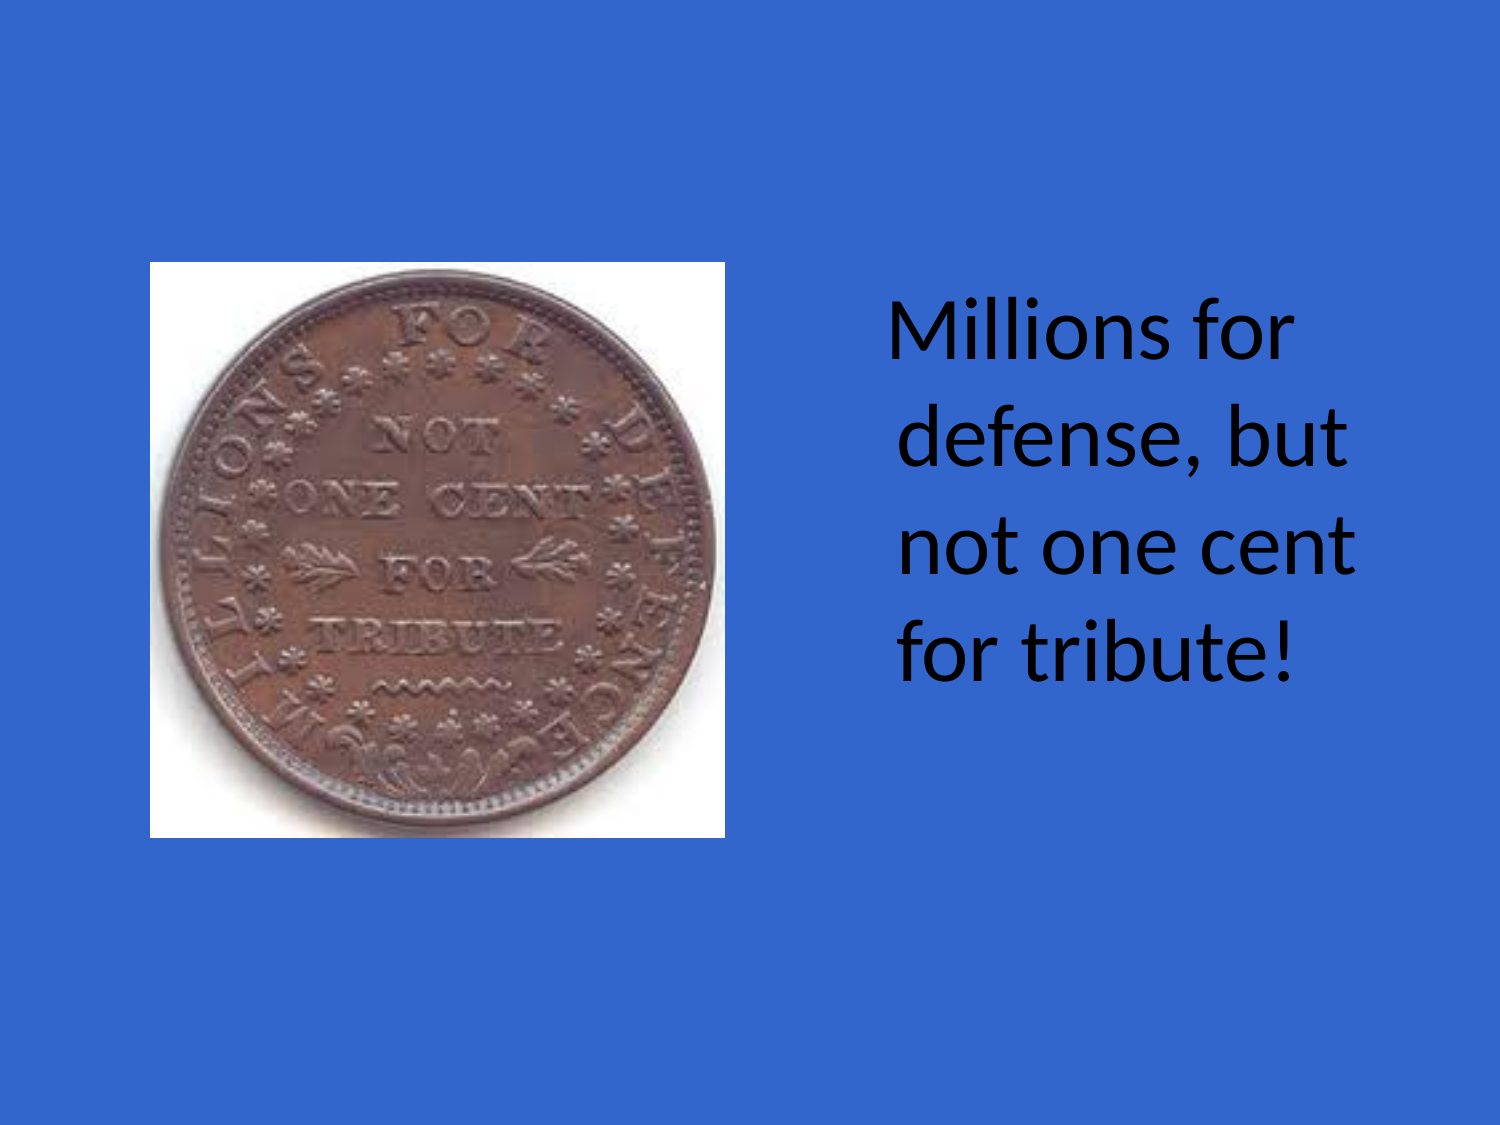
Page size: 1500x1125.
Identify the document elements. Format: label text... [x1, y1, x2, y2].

list Millions for defense, but not one cent for tribute! [825, 262, 1425, 1005]
picture [149, 262, 726, 838]
